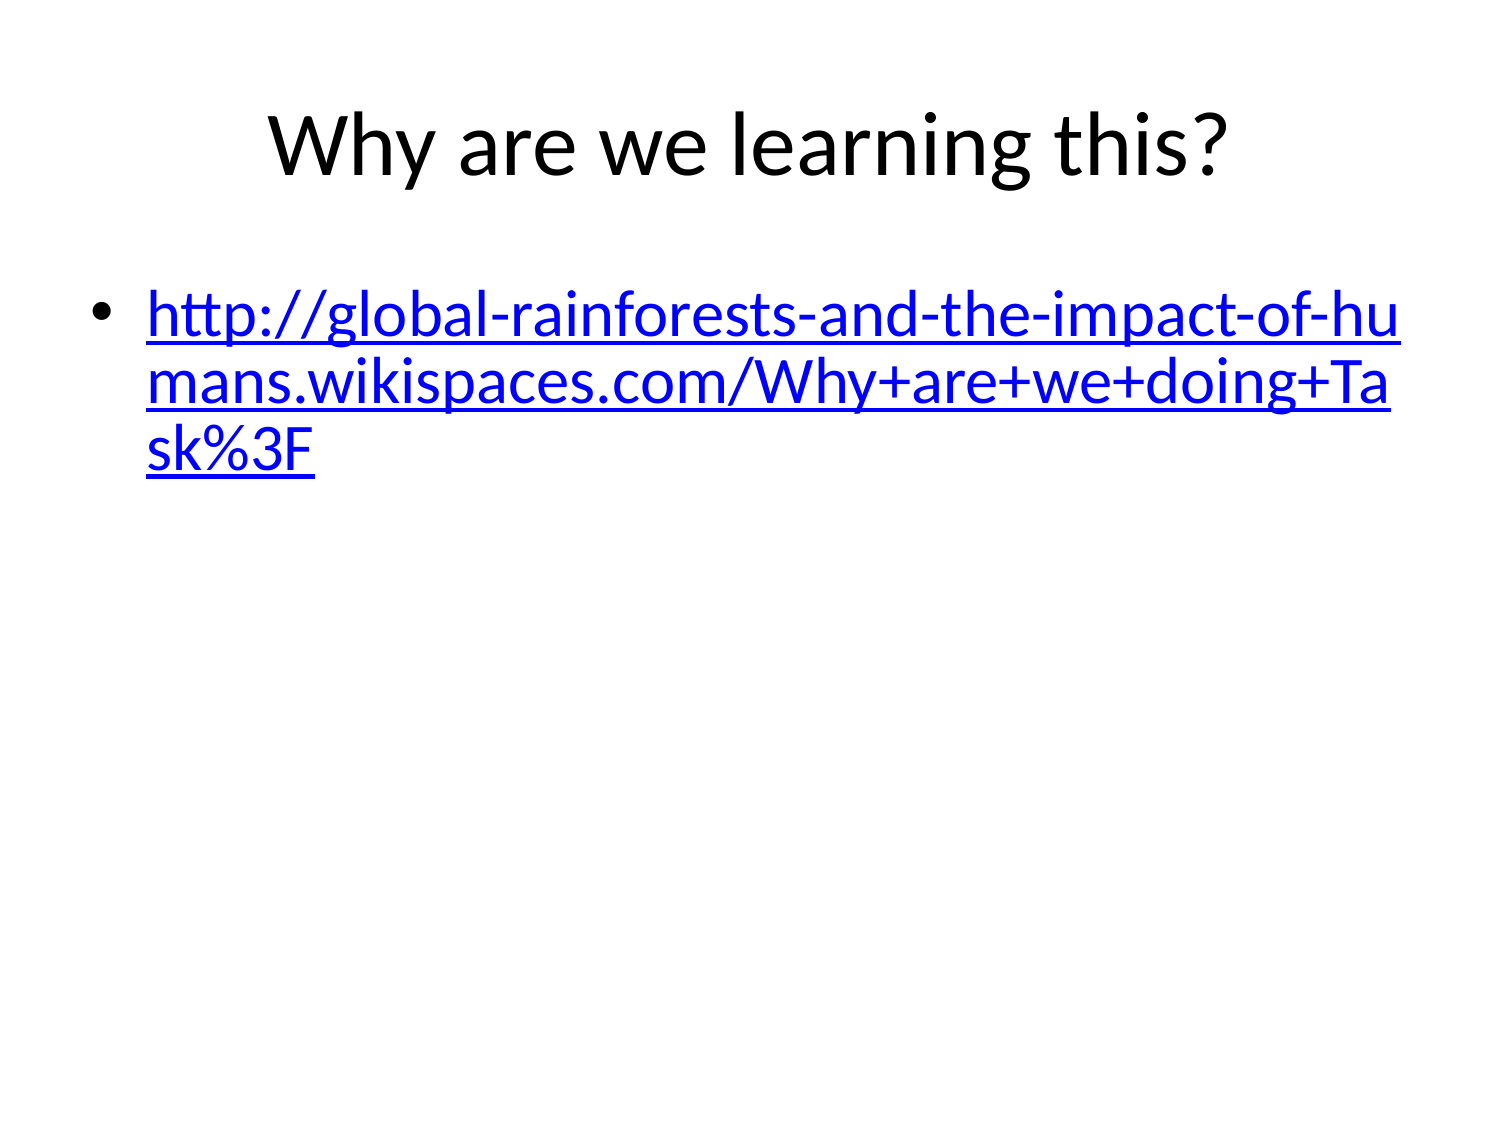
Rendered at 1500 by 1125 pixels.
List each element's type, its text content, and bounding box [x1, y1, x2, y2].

list http://global-rainforests-and-the-impact-of-humans.wikispaces.com/Why+are+we+doing+Task%3F [75, 262, 1425, 1005]
title Why are we learning this? [75, 45, 1425, 233]
